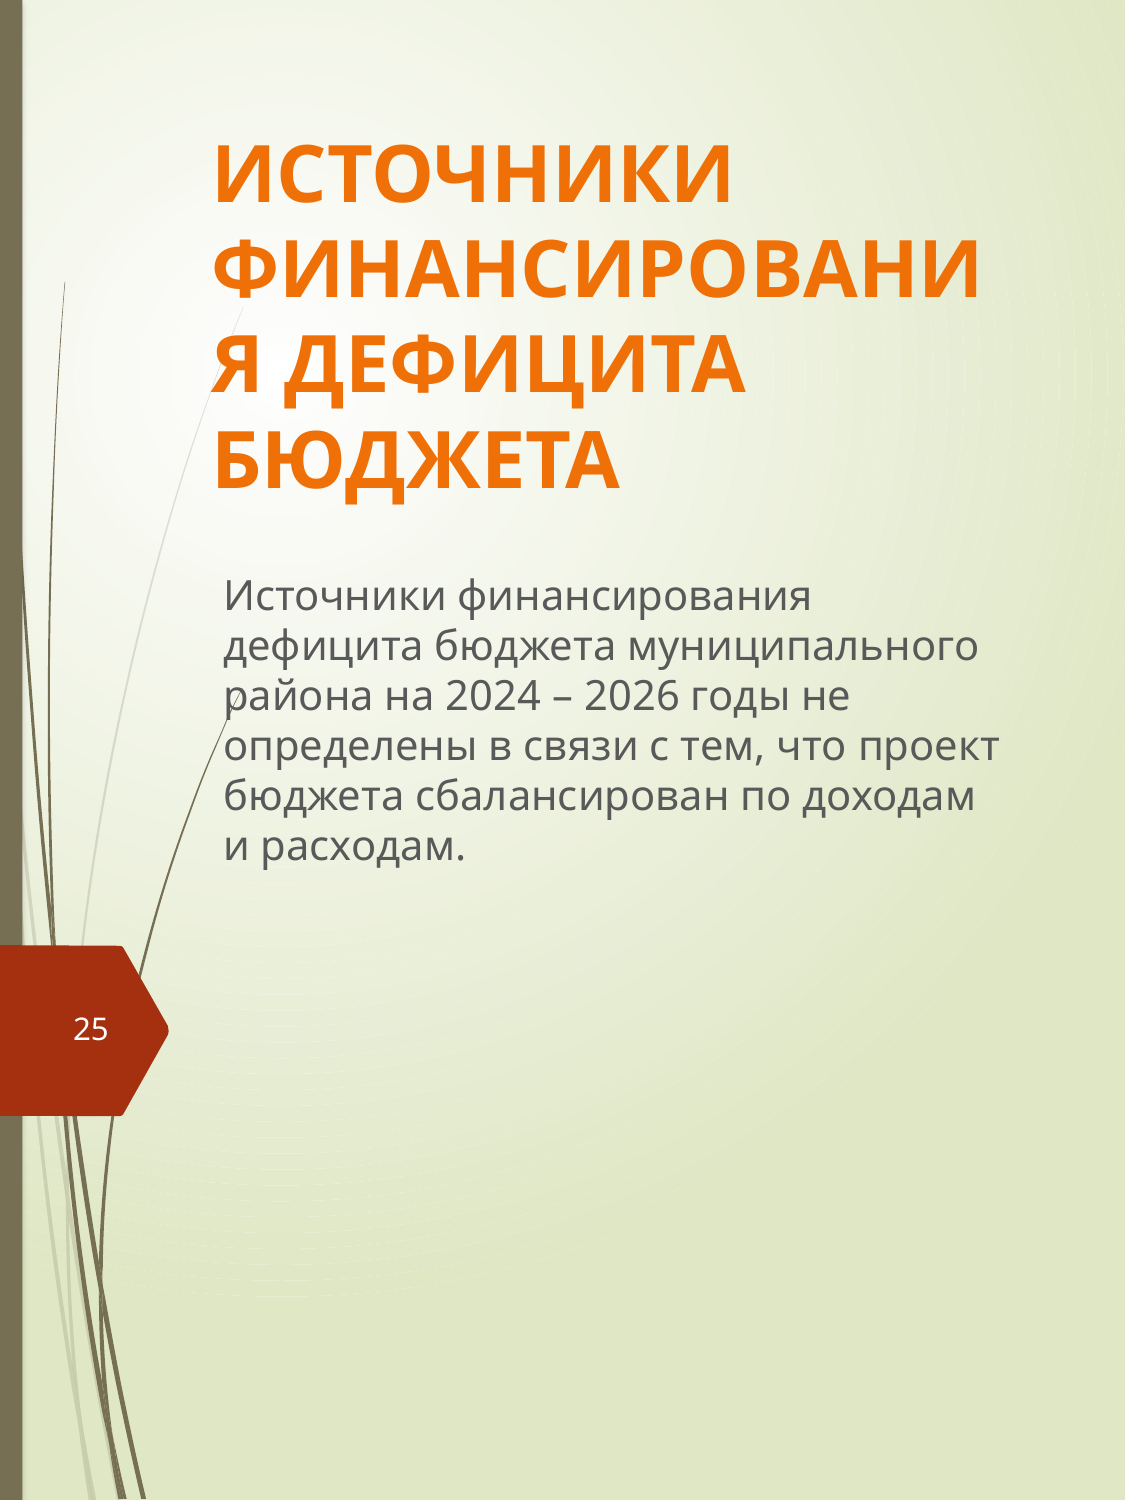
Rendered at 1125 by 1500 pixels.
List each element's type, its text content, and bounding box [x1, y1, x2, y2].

title ИСТОЧНИКИ ФИНАНСИРОВАНИЯ ДЕФИЦИТА БЮДЖЕТА [196, 112, 1009, 608]
subtitle Источники финансирования дефицита бюджета муниципального района на 2024 – 2026 годы не определены в связи с тем, что проект бюджета сбалансирован по доходам и расходам. [208, 561, 1021, 1471]
slide_number 25 [52, 990, 125, 1071]
